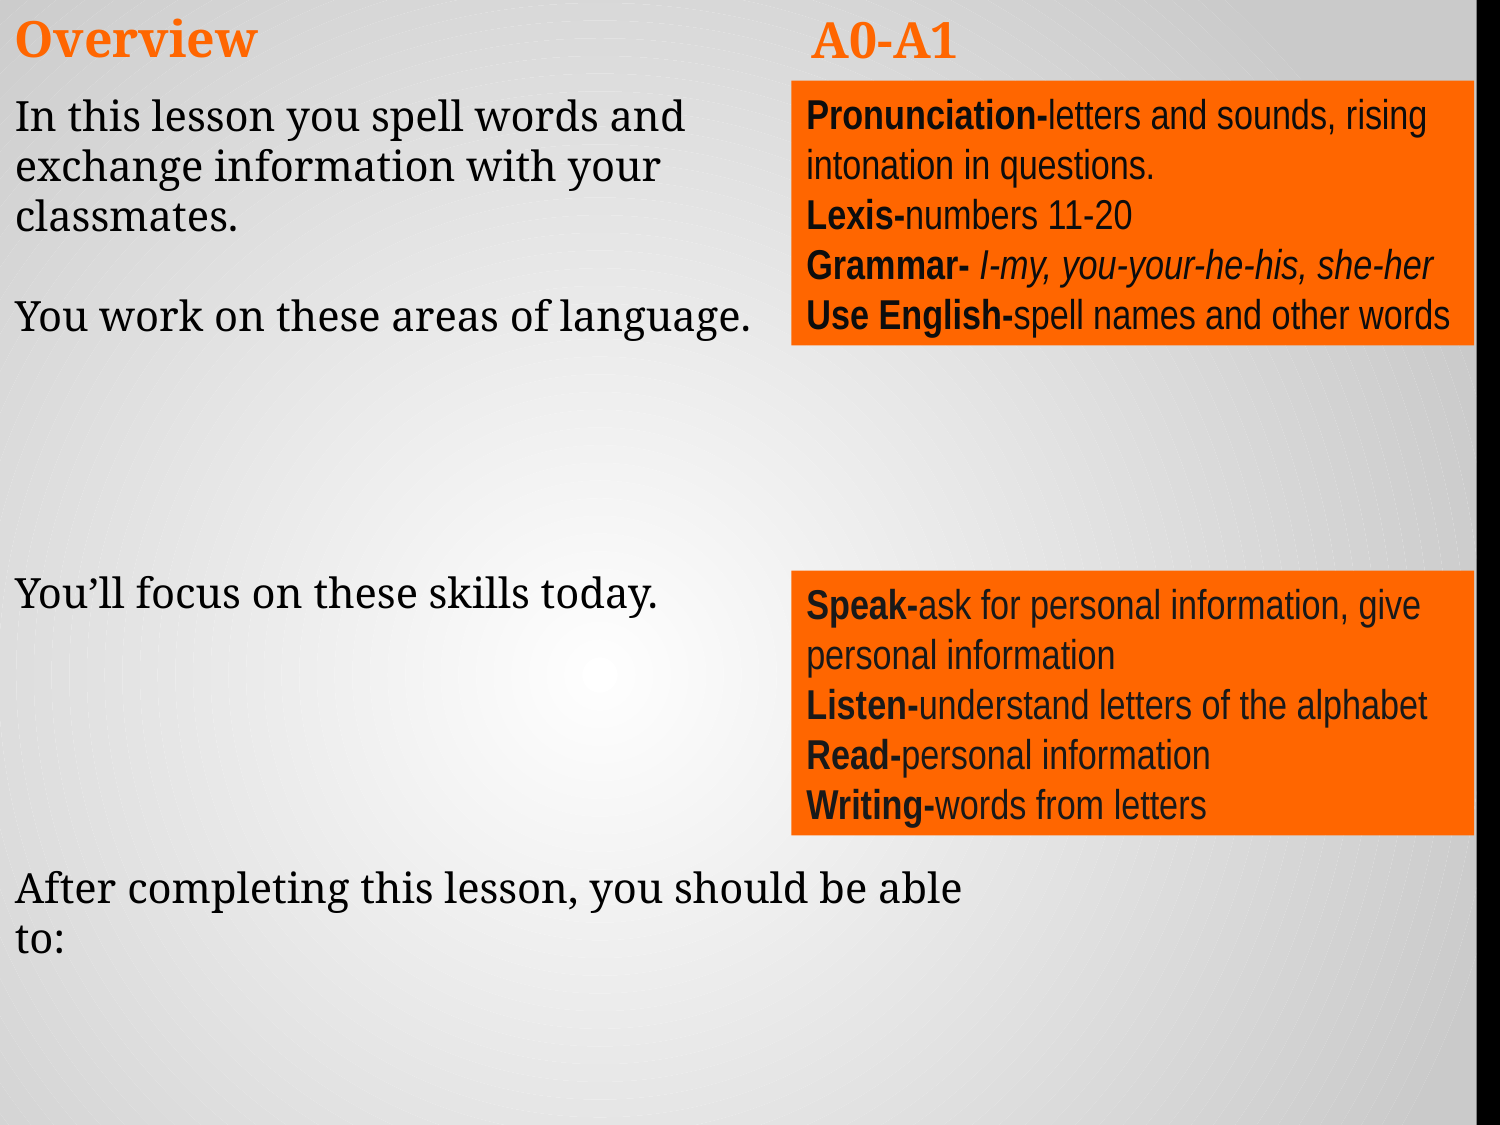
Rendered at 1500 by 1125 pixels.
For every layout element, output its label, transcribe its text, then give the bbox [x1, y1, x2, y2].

text_box Speak-ask for personal information, give personal information Listen-understand letters of the alphabet Read-personal information Writing-words from letters [791, 570, 1475, 836]
text_box Pronunciation-letters and sounds, rising intonation in questions. Lexis-numbers 11-20 Grammar- I-my, you-your-he-his, she-her Use English-spell names and other words [791, 80, 1475, 346]
text_box In this lesson you spell words and exchange information with your classmates. You work on these areas of language. [0, 82, 798, 348]
text_box A0-A1 [797, 1, 1068, 77]
text_box You’ll focus on these skills today. [0, 559, 810, 625]
text_box Overview [0, 0, 287, 75]
text_box After completing this lesson, you should be able to: [0, 854, 1013, 970]
